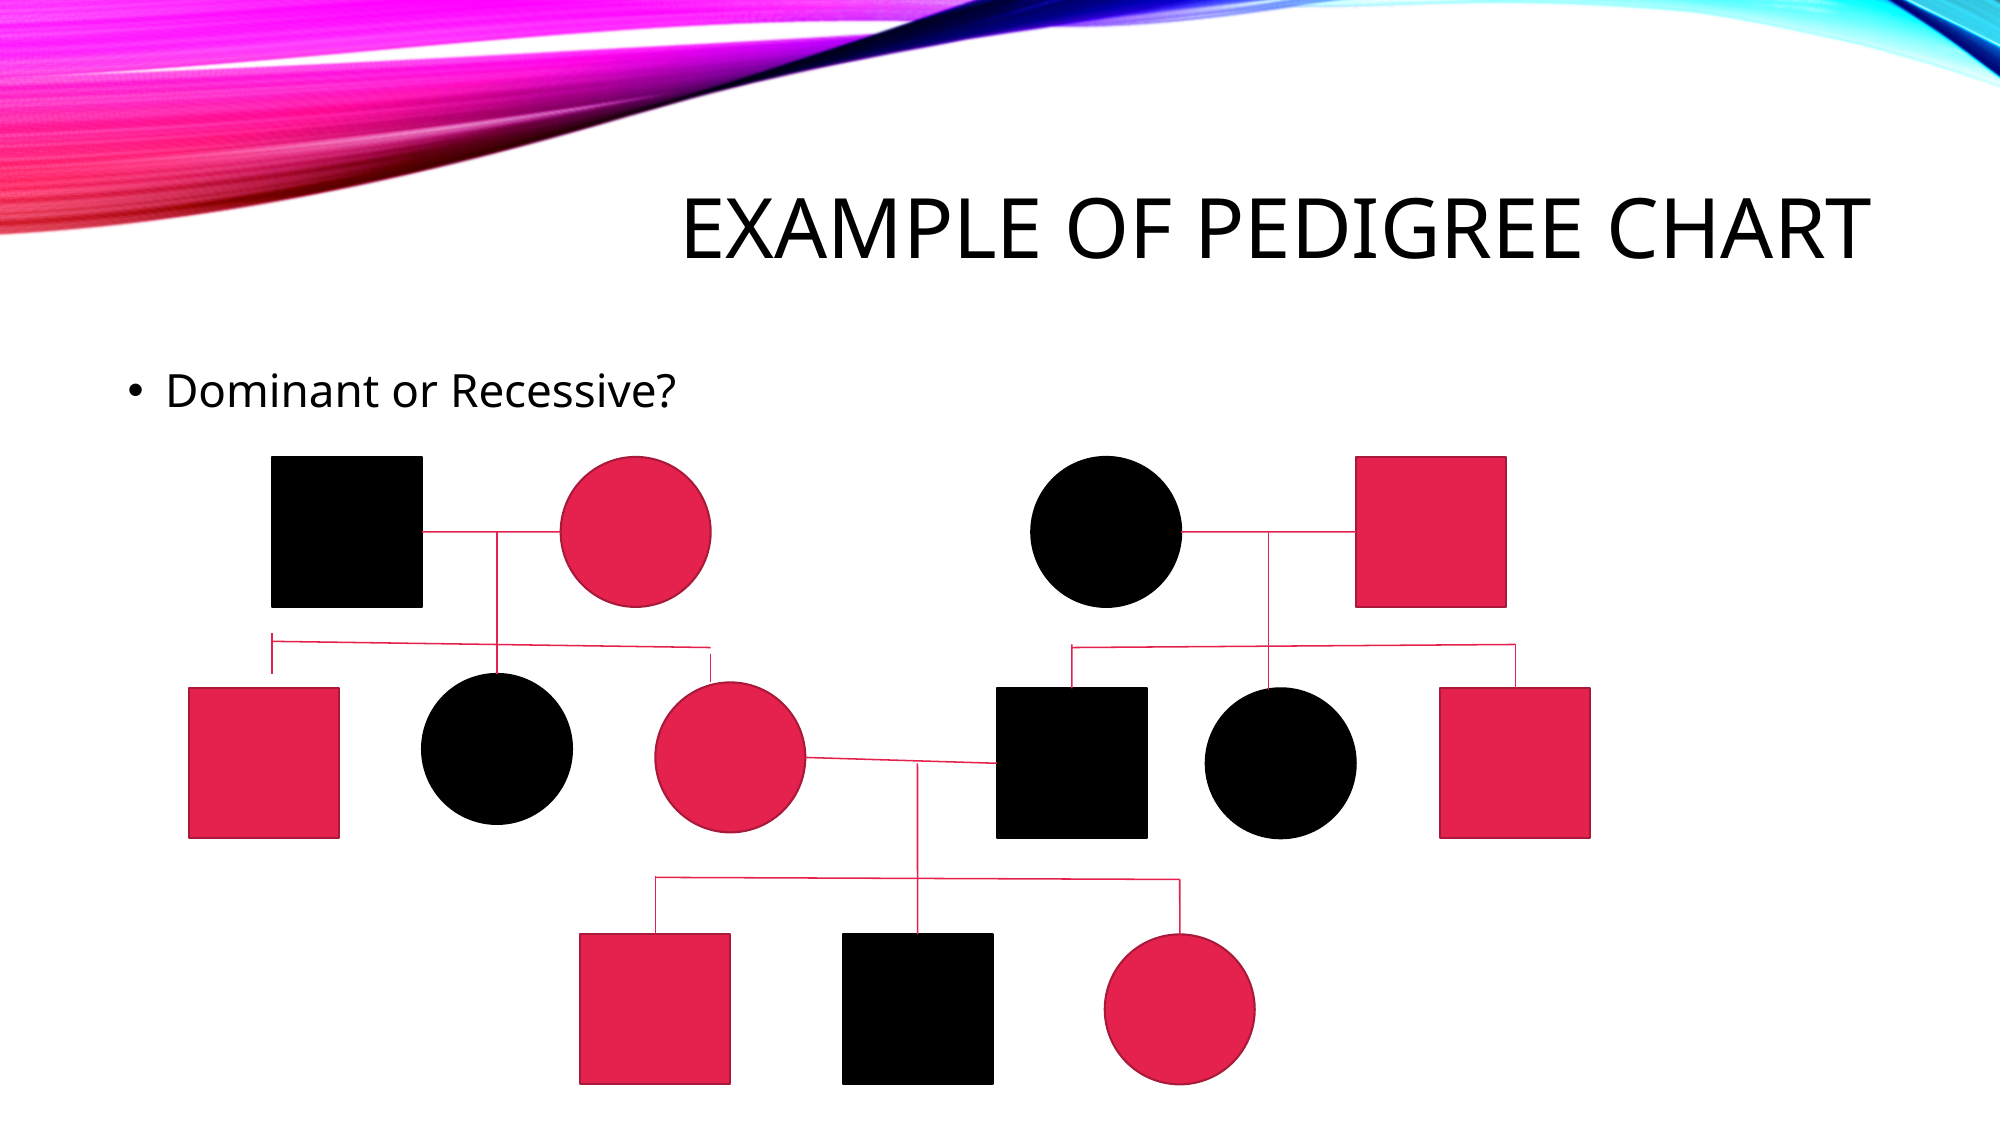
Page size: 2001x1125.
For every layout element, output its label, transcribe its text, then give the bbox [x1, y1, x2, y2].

text_box [1030, 455, 1183, 608]
text_box [654, 681, 807, 834]
text_box [842, 933, 994, 1085]
text_box [1103, 933, 1256, 1086]
title Example of pedigree chart [474, 125, 1888, 338]
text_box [805, 757, 998, 764]
text_box [1355, 456, 1507, 608]
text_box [1073, 644, 1515, 648]
text_box [1204, 687, 1357, 840]
text_box [579, 933, 731, 1085]
picture [1890, 0, 2000, 75]
text_box [559, 455, 712, 608]
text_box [273, 641, 711, 648]
list Dominant or Recessive? [112, 360, 1888, 1021]
picture [1910, 0, 2000, 45]
text_box [420, 672, 574, 825]
text_box [188, 687, 340, 839]
text_box [996, 687, 1148, 839]
picture [0, 0, 2000, 237]
text_box [1439, 687, 1591, 839]
text_box [271, 456, 423, 608]
